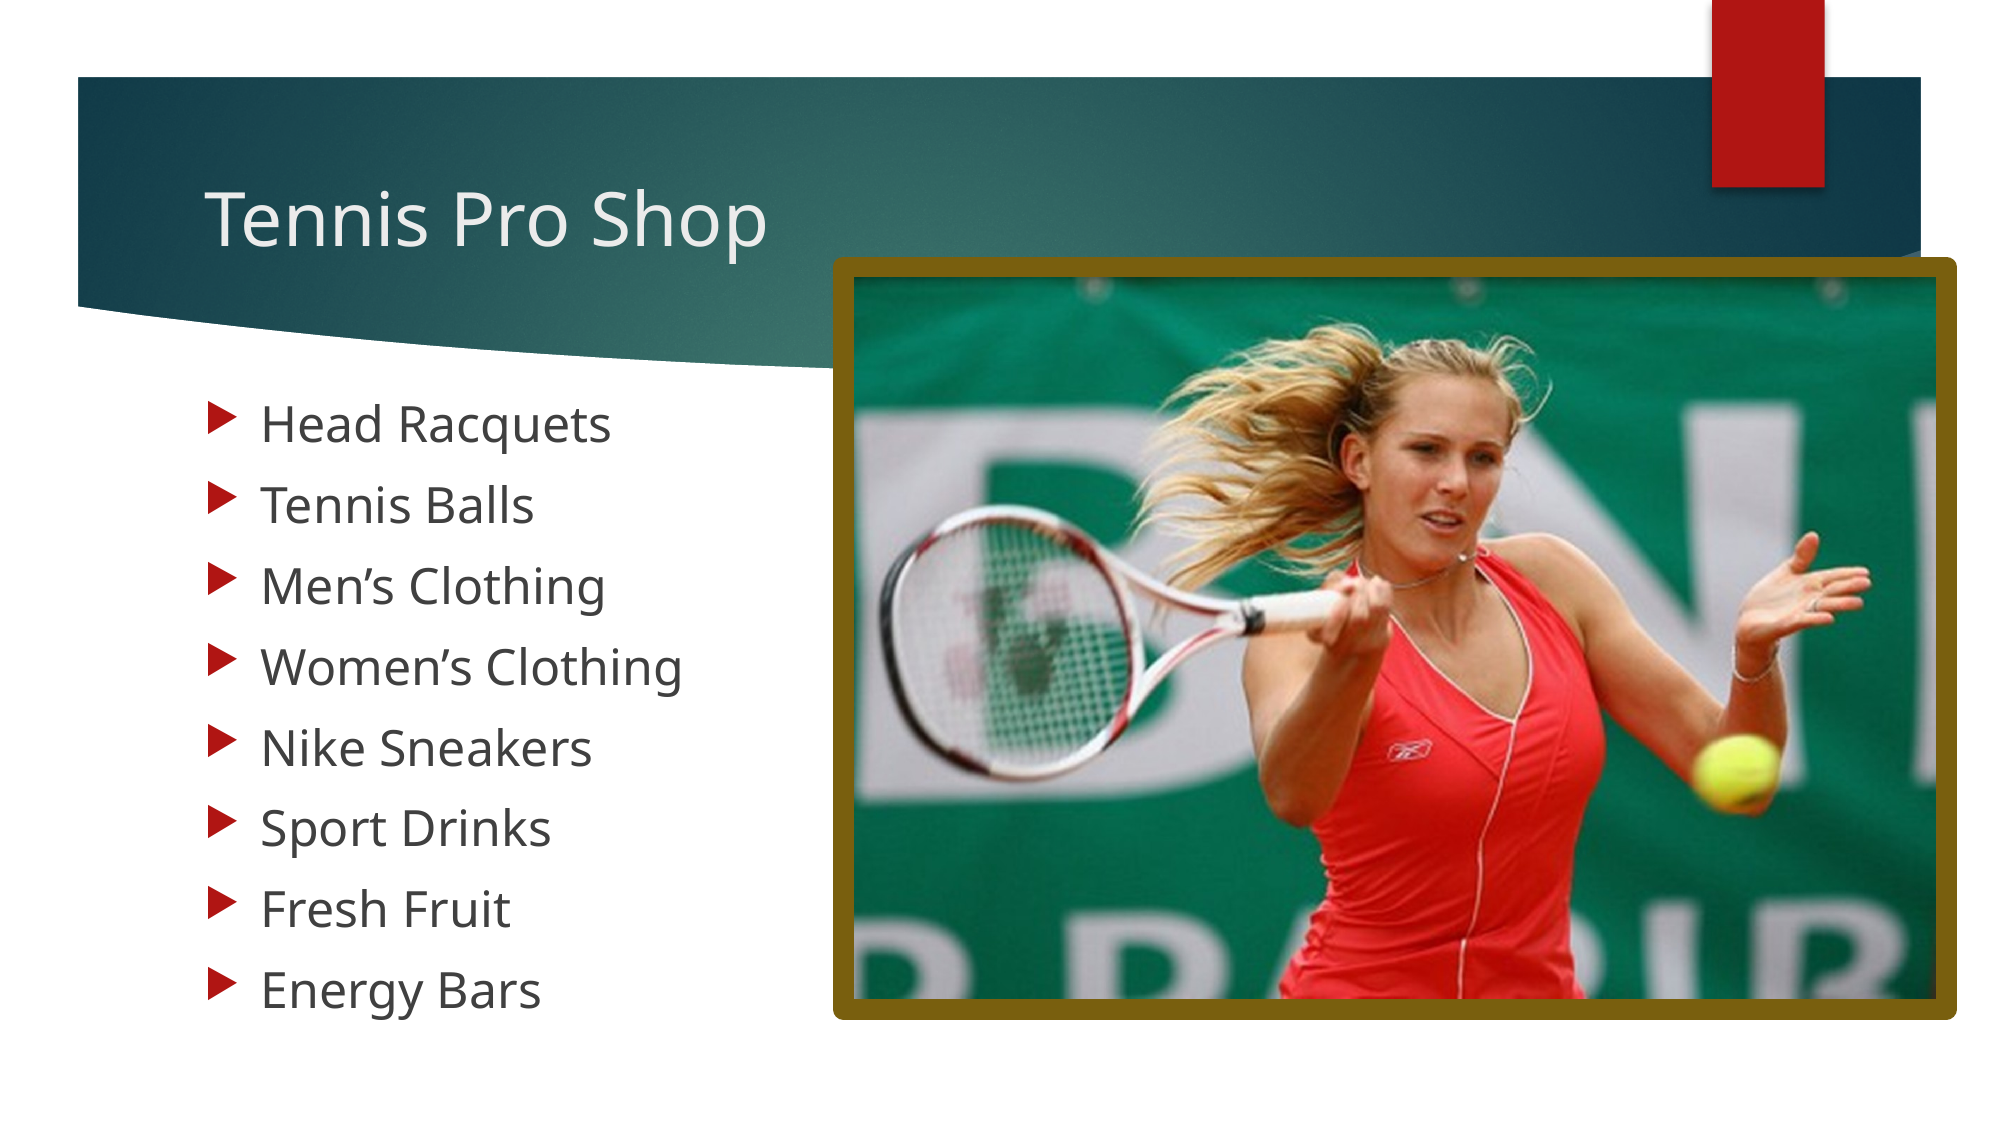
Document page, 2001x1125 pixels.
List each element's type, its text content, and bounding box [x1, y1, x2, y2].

title Tennis Pro Shop [189, 158, 1638, 275]
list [852, 276, 1937, 1000]
list Head Racquets Tennis Balls Men’s Clothing Women’s Clothing Nike Sneakers Sport Drinks Fresh Fruit Energy Bars [189, 385, 833, 946]
